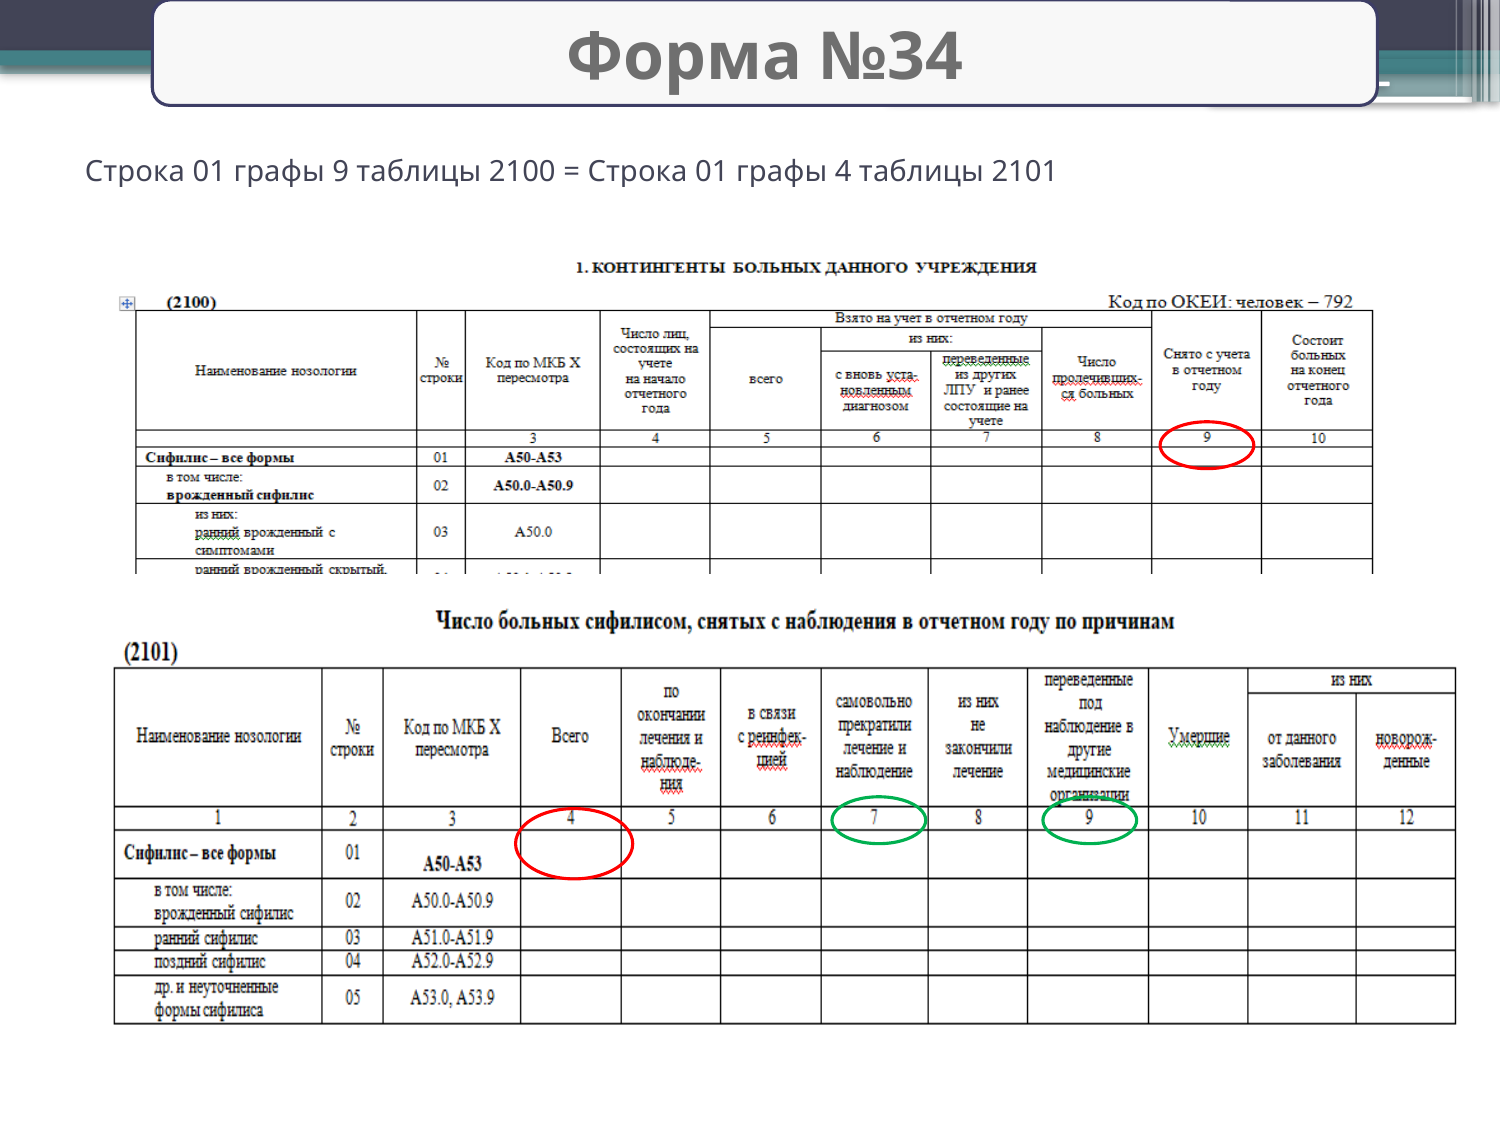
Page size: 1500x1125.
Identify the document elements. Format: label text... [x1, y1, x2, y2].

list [81, 573, 1483, 1070]
title Строка 01 графы 9 таблицы 2100 = Строка 01 графы 4 таблицы 2101 [70, 82, 1421, 257]
text_box Форма №34 [150, 0, 1379, 107]
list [93, 187, 1402, 571]
